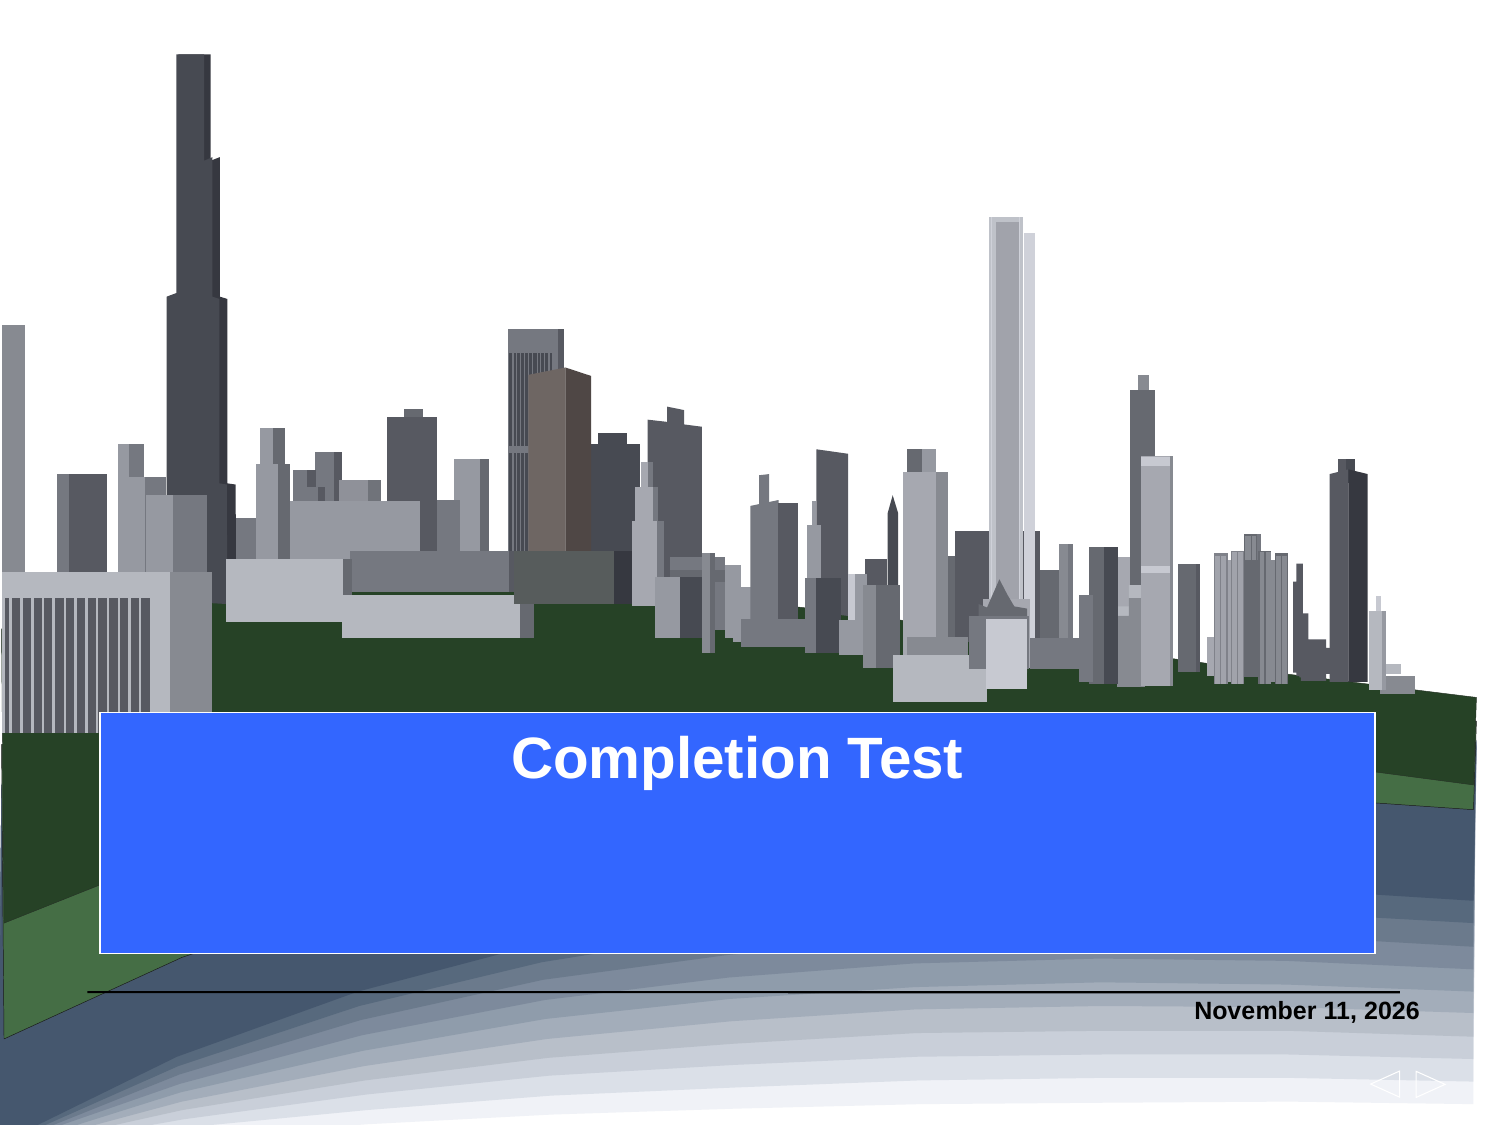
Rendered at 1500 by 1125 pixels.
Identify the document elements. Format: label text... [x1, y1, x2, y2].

title Completion Test [99, 712, 1376, 954]
